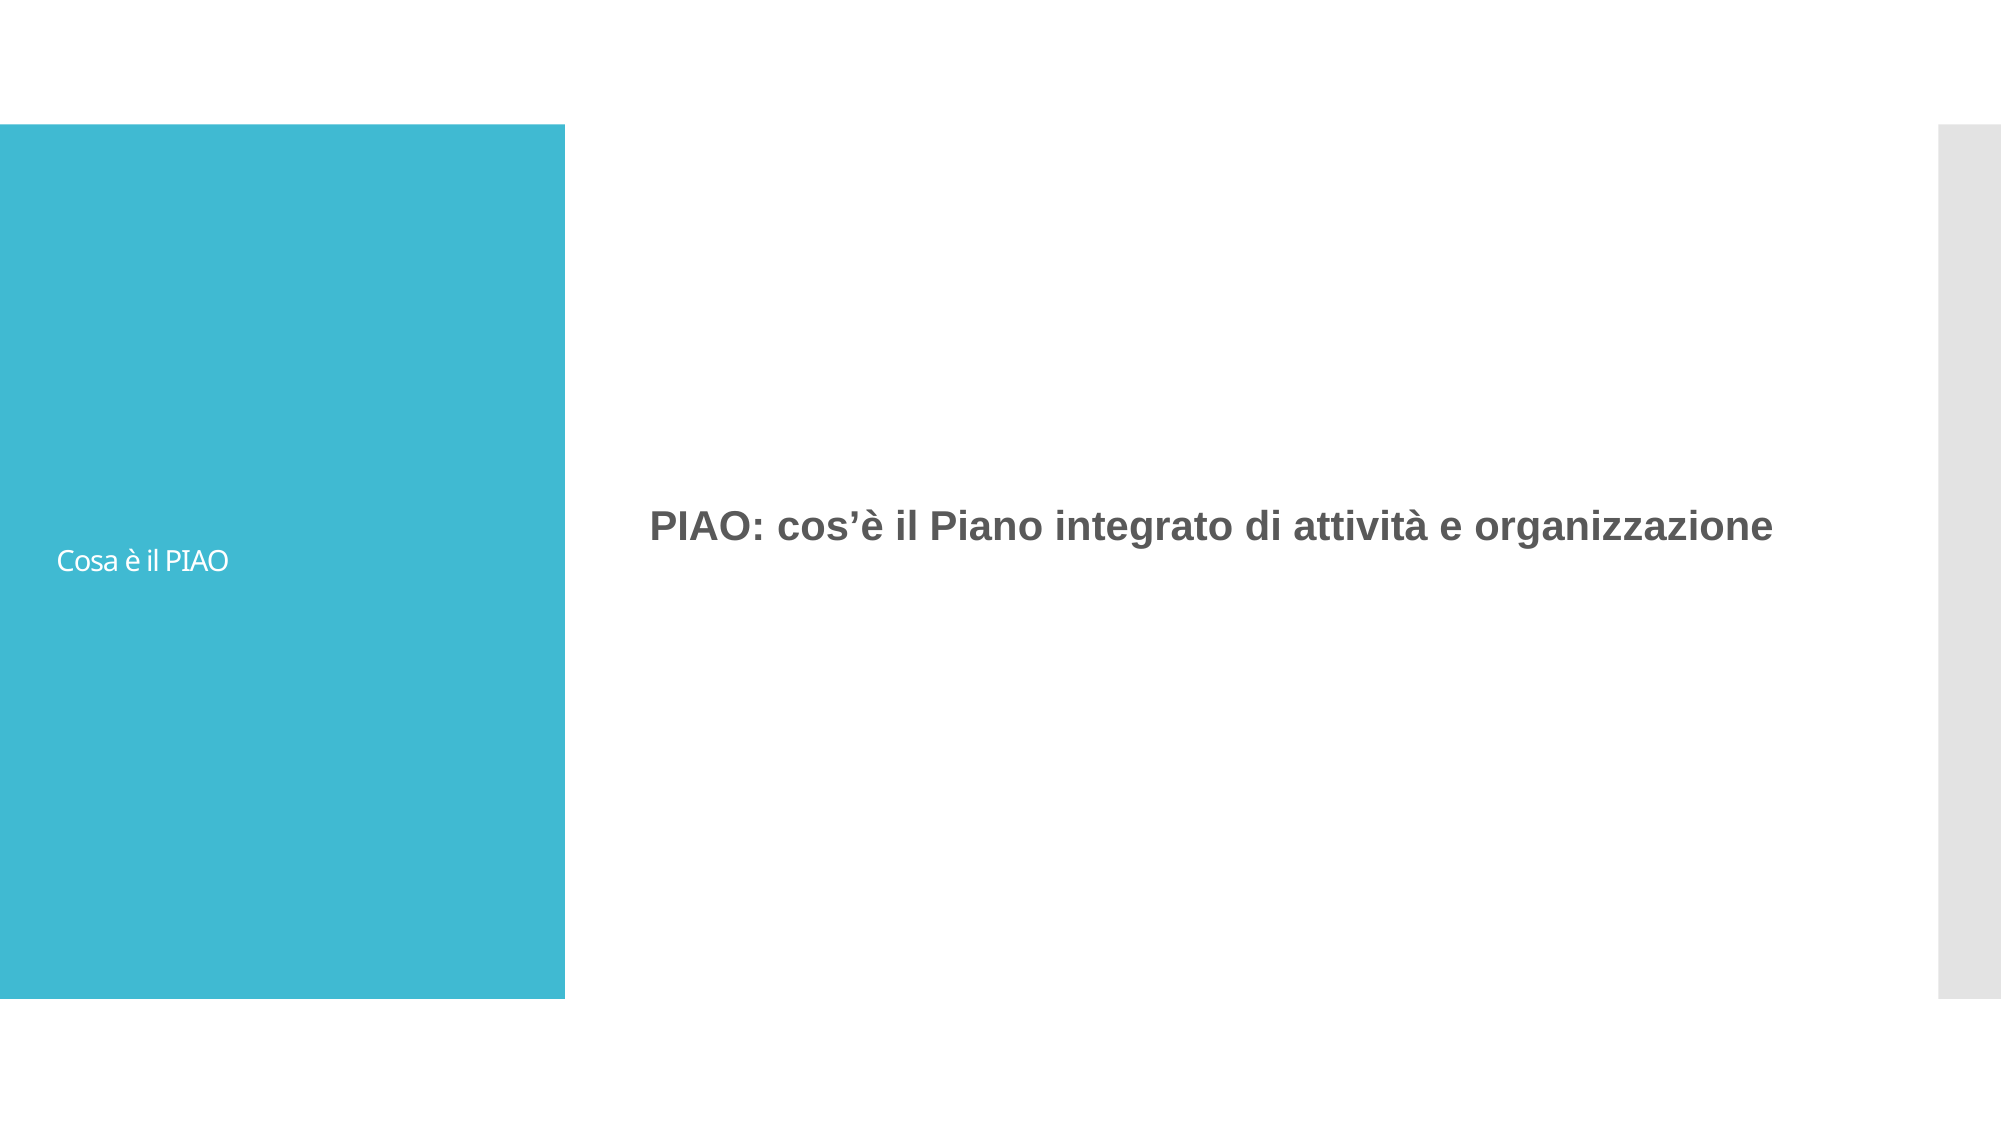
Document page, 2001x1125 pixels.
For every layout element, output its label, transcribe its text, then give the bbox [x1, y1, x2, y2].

title Cosa è il PIAO [41, 184, 525, 939]
list PIAO: cos’è il Piano integrato di attività e organizzazione [634, 141, 1835, 982]
